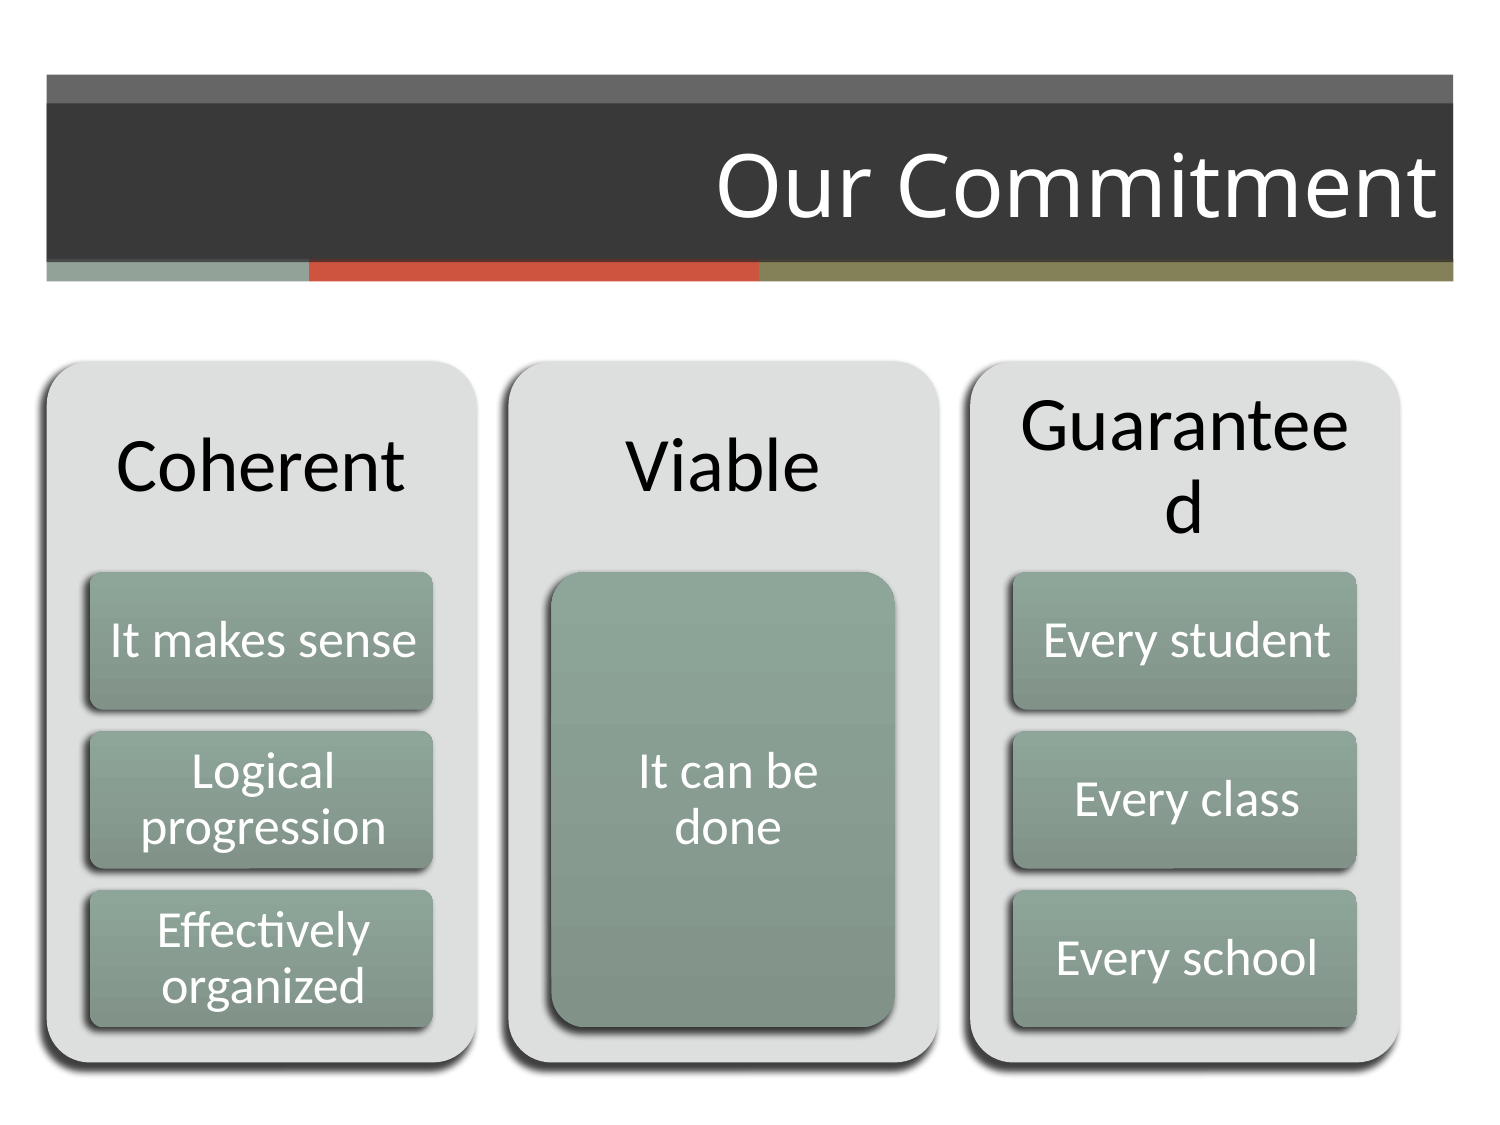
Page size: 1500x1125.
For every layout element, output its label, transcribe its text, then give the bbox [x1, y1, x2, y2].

title Our Commitment [46, 103, 1454, 263]
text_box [46, 361, 1401, 1063]
